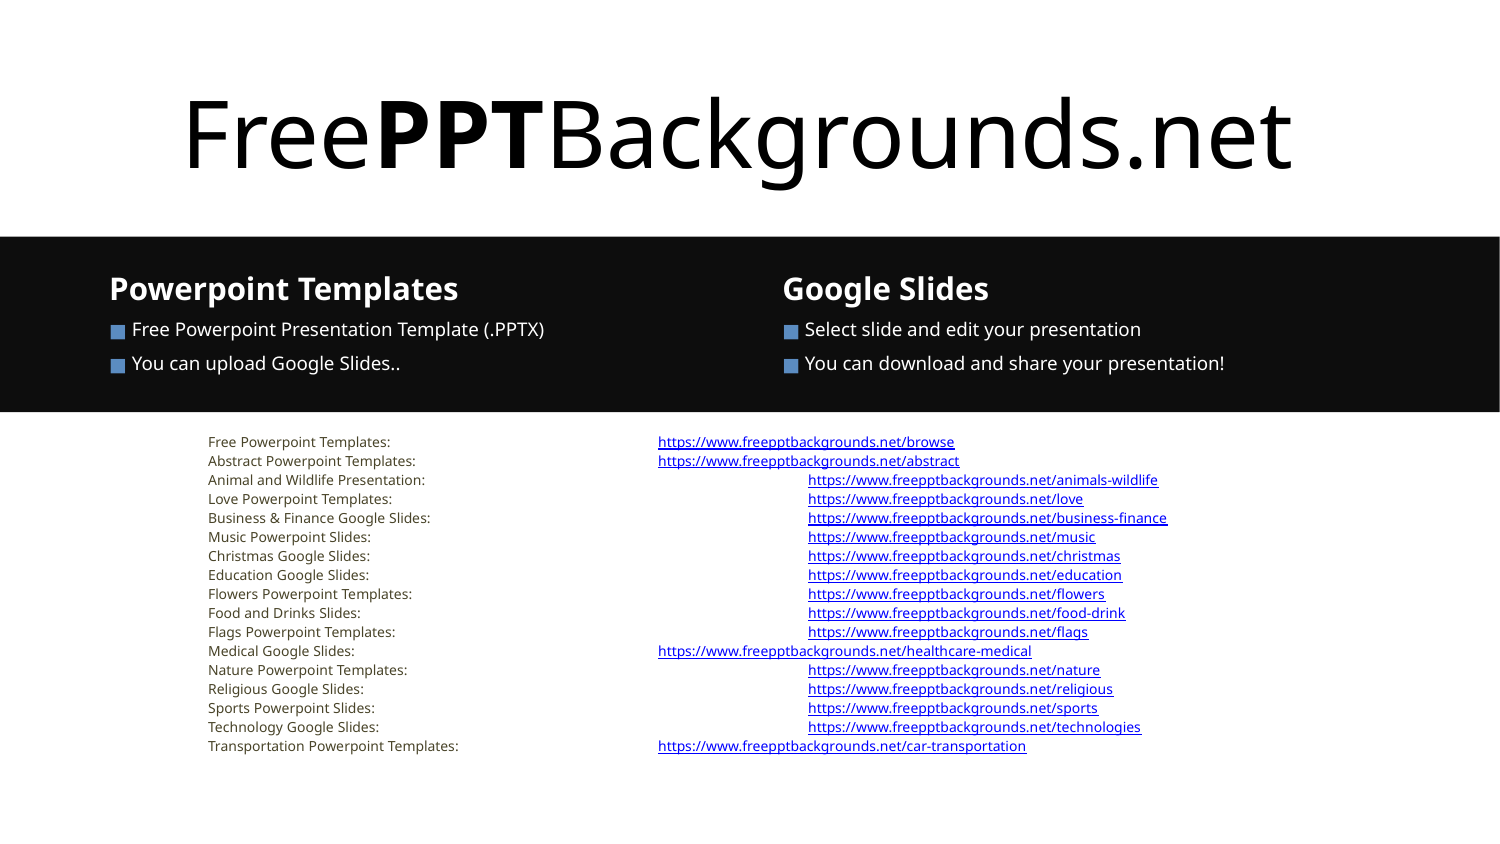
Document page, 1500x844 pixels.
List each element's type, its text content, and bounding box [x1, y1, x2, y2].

text_box FreePPTBackgrounds.net [116, 69, 1360, 195]
text_box Powerpoint Templates Free Powerpoint Presentation Template (.PPTX) You can upload Google Slides.. [97, 263, 750, 385]
text_box Free Powerpoint Templates: https://www.freepptbackgrounds.net/browse Abstract Powerpoint Templates: https://www.freepptbackgrounds.net/abstract Animal and Wildlife Presentation: https://www.freepptbackgrounds.net/animals-wildlife Love Powerpoint Templates: https://www.freepptbackgrounds.net/love Business & Finance Google Slides: https://www.freepptbackgrounds.net/business-finance Music Powerpoint Slides: https://www.freepptbackgrounds.net/music Christmas Google Slides: https://www.freepptbackgrounds.net/christmas Education Google Slides: https://www.freepptbackgrounds.net/education Flowers Powerpoint Templates: https://www.freepptbackgrounds.net/flowers Food and Drinks Slides: https://www.freepptbackgrounds.net/food-drink Flags Powerpoint Templates: https://www.freepptbackgrounds.net/flags Medical Google Slides: https://www.freepptbackgrounds.net/healthcare-medical Nature Powerpoint Templates: https://www.freepptbackgrounds.net/nature Religious Google Slides: https://www.freepptbackgrounds.net/religious Sports Powerpoint Slides: https://www.freepptbackgrounds.net/sports Technology Google Slides: https://www.freepptbackgrounds.net/technologies Transportation Powerpoint Templates: https://www.freepptbackgrounds.net/car-transportation [196, 415, 1424, 774]
text_box [0, 236, 1500, 413]
text_box Google Slides Select slide and edit your presentation You can download and share your presentation! [771, 263, 1424, 385]
